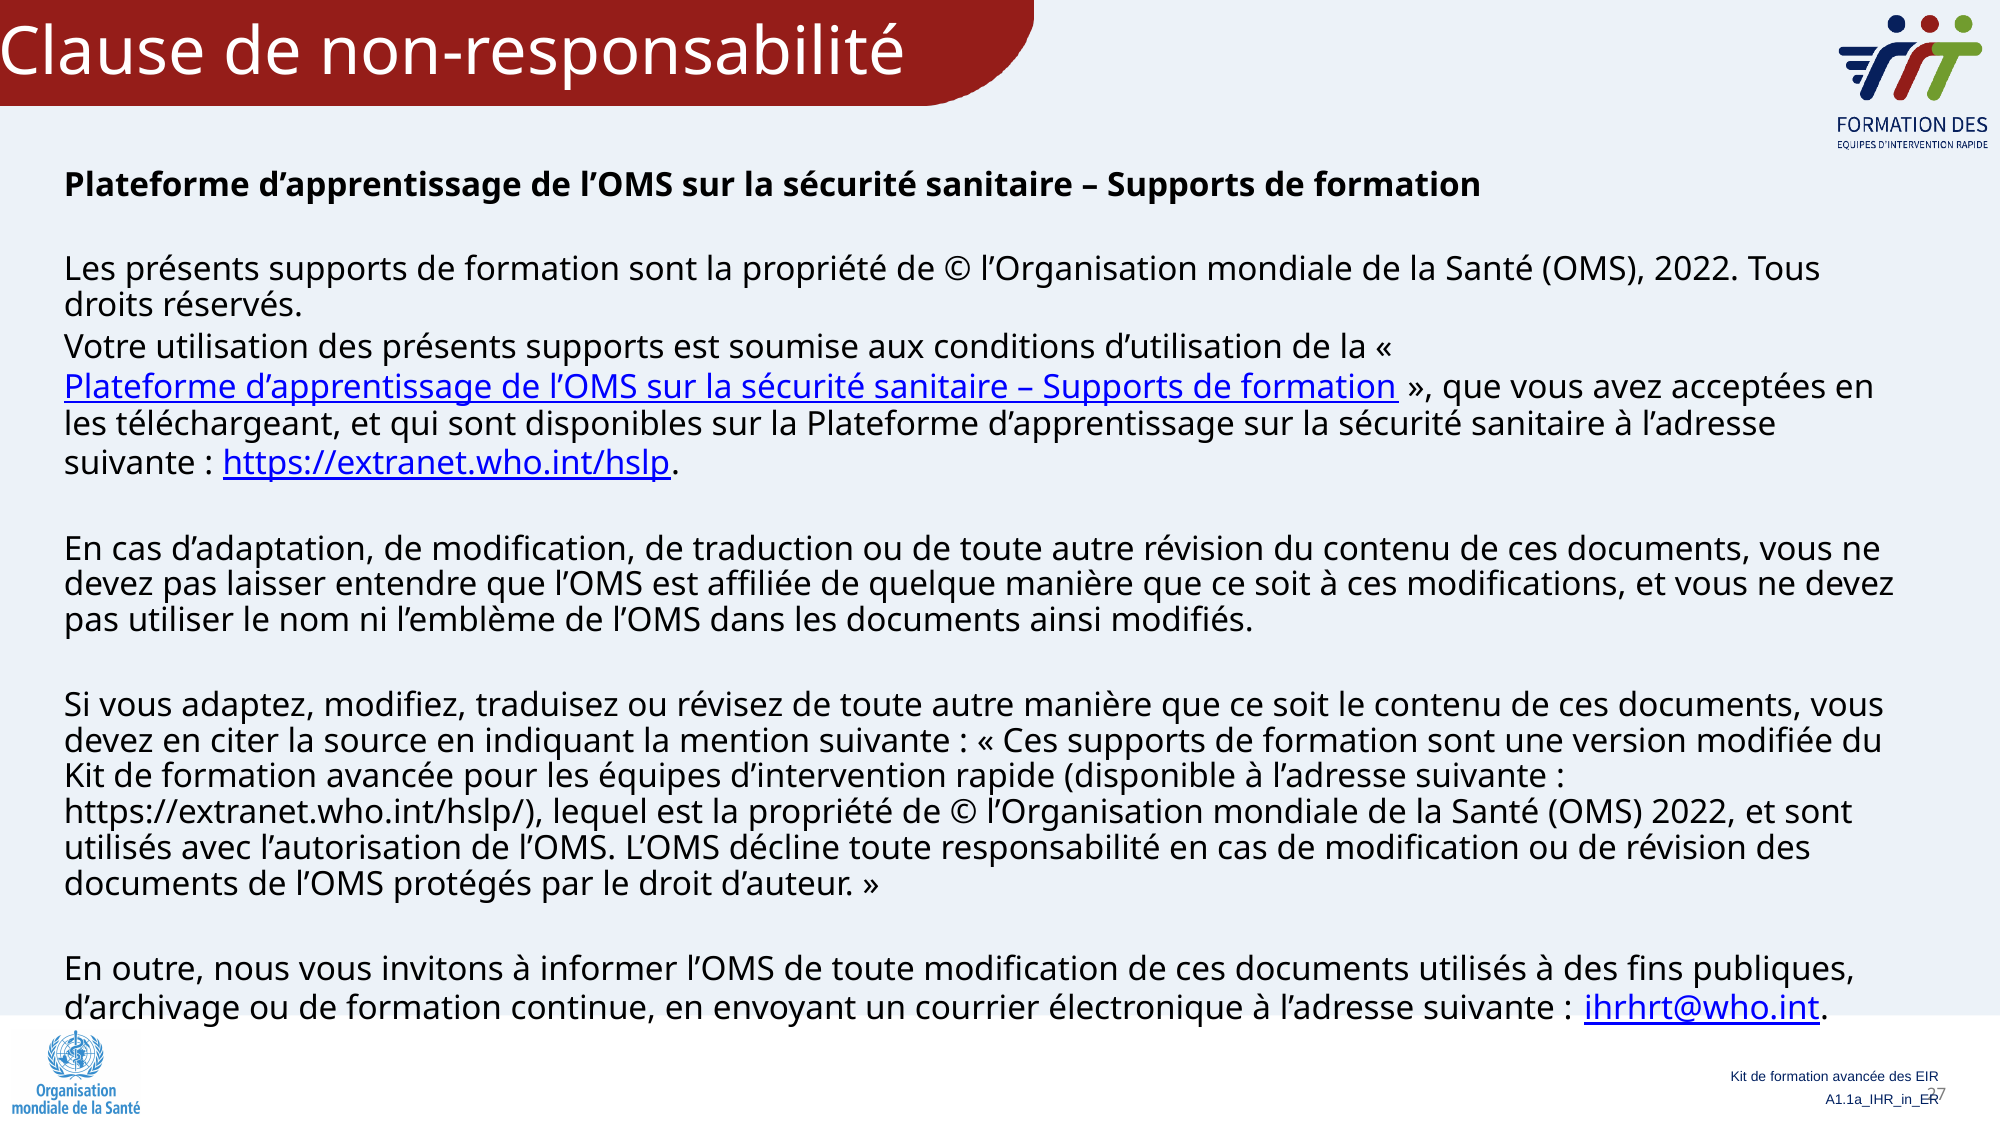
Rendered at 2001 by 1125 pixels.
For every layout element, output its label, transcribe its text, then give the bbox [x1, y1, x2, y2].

text_box Clause de non-responsabilité [0, 0, 915, 95]
picture [11, 1029, 141, 1115]
picture [1837, 14, 1988, 150]
picture [0, 0, 1034, 106]
list Plateforme d’apprentissage de l’OMS sur la sécurité sanitaire – Supports de formation Les présents supports de formation sont la propriété de © l’Organisation mondiale de la Santé (OMS), 2022. Tous droits réservés. Votre utilisation des présents supports est soumise aux conditions d’utilisation de la « Plateforme d’apprentissage de l’OMS sur la sécurité sanitaire – Supports de formation », que vous avez acceptées en les téléchargeant, et qui sont disponibles sur la Plateforme d’apprentissage sur la sécurité sanitaire à l’adresse suivante : https://extranet.who.int/hslp. En cas d’adaptation, de modification, de traduction ou de toute autre révision du contenu de ces documents, vous ne devez pas laisser entendre que l’OMS est affiliée de quelque manière que ce soit à ces modifications, et vous ne devez pas utiliser le nom ni l’emblème de l’OMS dans les documents ainsi modifiés. Si vous adaptez, modifiez, traduisez ou révisez de toute autre manière que ce soit le contenu de ces documents, vous devez en citer la source en indiquant la mention suivante : « Ces supports de formation sont une version modifiée du Kit de formation avancée pour les équipes d’intervention rapide (disponible à l’adresse suivante : https://extranet.who.int/hslp/), lequel est la propriété de © l’Organisation mondiale de la Santé (OMS) 2022, et sont utilisés avec l’autorisation de l’OMS. L’OMS décline toute responsabilité en cas de modification ou de révision des documents de l’OMS protégés par le droit d’auteur. » En outre, nous vous invitons à informer l’OMS de toute modification de ces documents utilisés à des fins publiques, d’archivage ou de formation continue, en envoyant un courrier électronique à l’adresse suivante : ihrhrt@who.int. [61, 166, 1916, 997]
